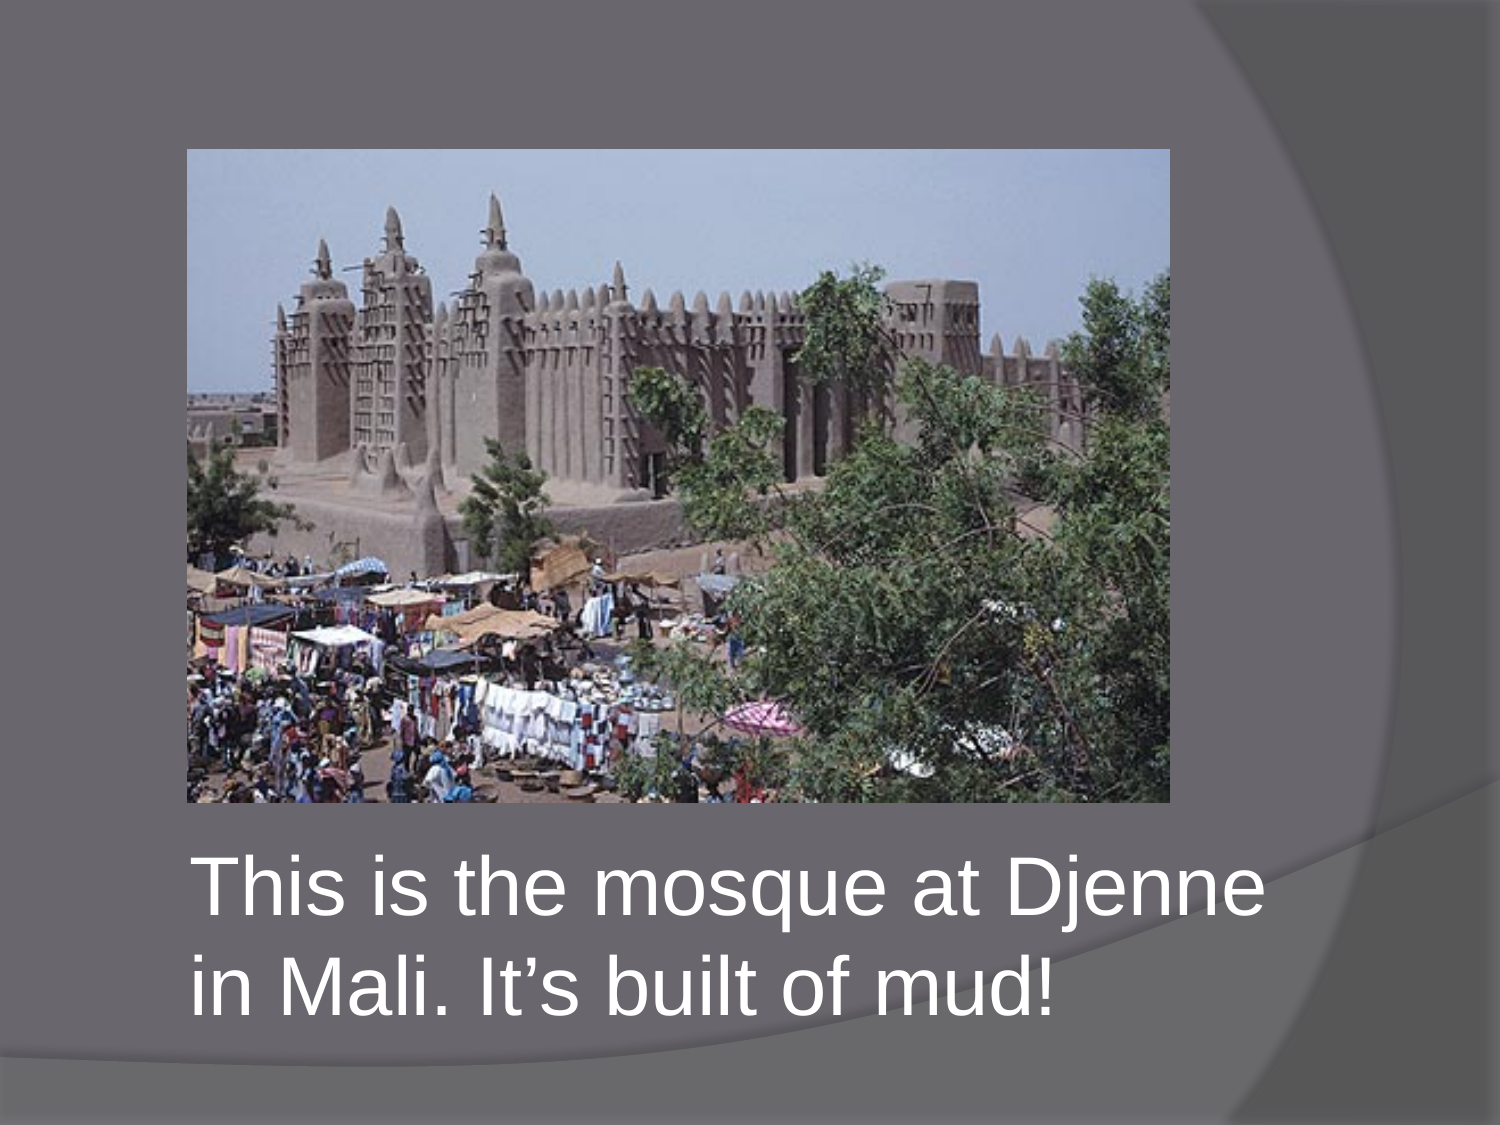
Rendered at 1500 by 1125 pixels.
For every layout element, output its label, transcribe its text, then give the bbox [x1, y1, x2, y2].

picture [187, 149, 1170, 803]
text_box This is the mosque at Djenne in Mali. It’s built of mud! [174, 824, 1350, 1040]
